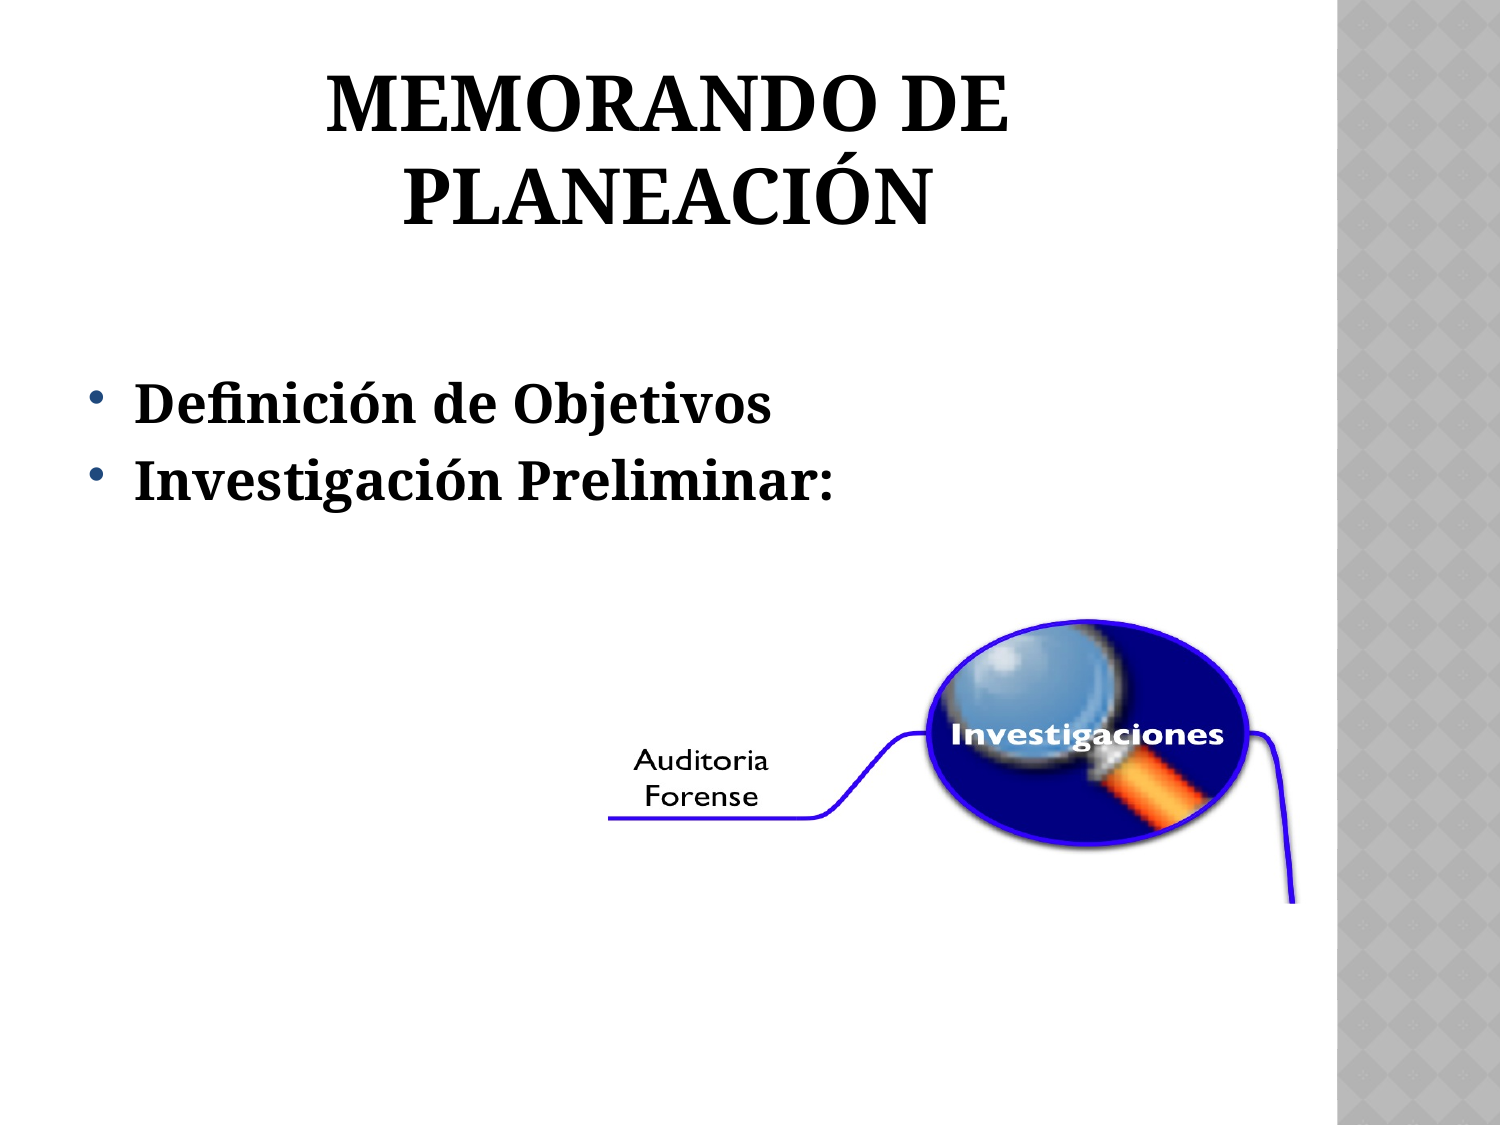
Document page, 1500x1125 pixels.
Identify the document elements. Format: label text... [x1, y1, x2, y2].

list Definición de Objetivos Investigación Preliminar: [75, 361, 1263, 1059]
picture [548, 561, 1309, 904]
title MEMORANDO DE PLANEACIÓN [75, 52, 1263, 240]
